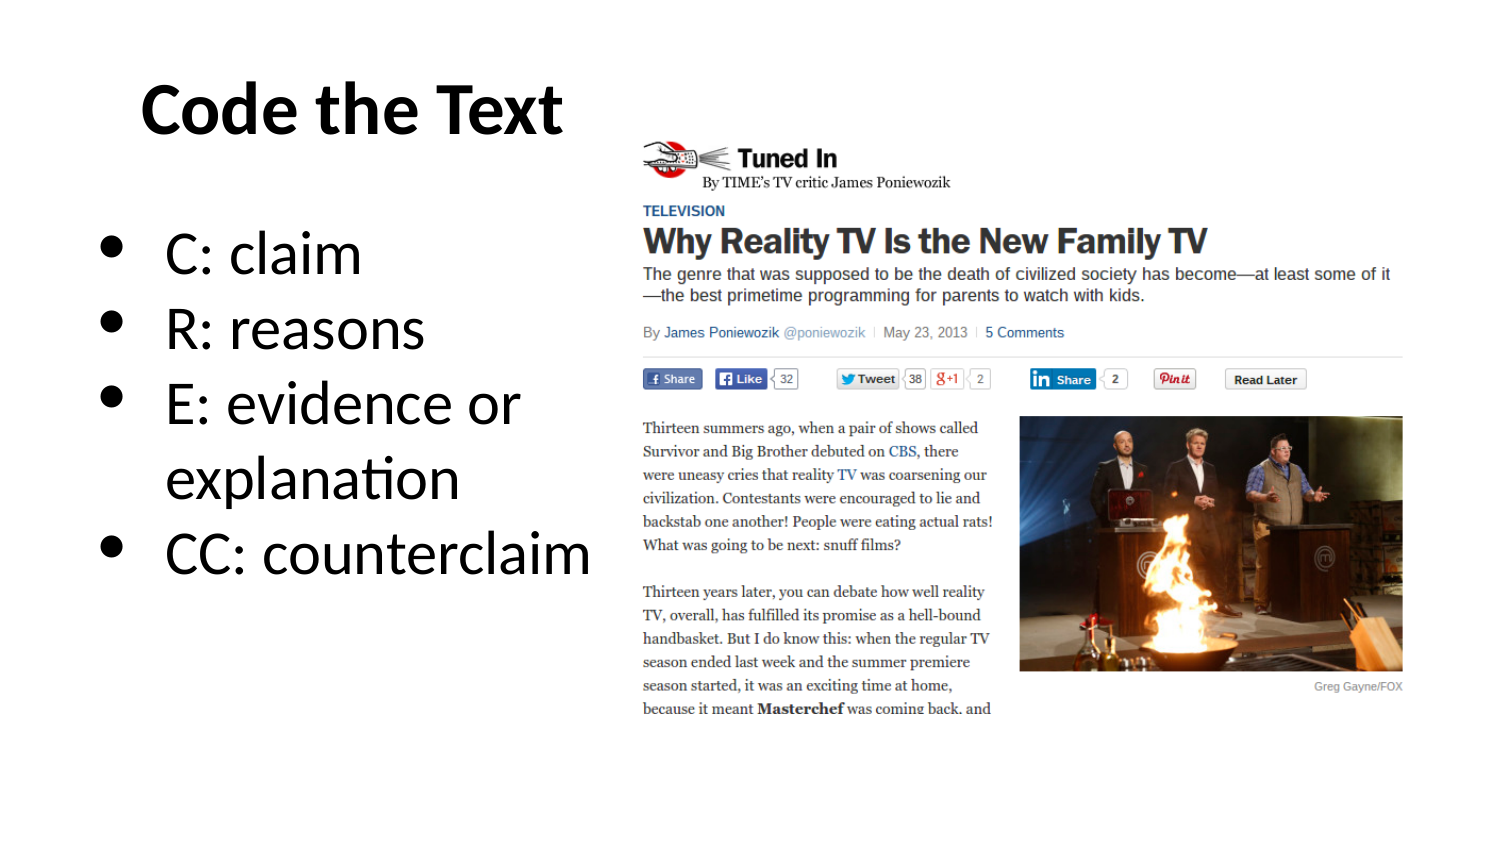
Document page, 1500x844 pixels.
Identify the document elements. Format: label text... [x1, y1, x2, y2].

title Code the Text [75, 33, 1425, 175]
picture [626, 129, 1426, 714]
list C: claim R: reasons E: evidence or explanation CC: counterclaim [75, 196, 785, 754]
